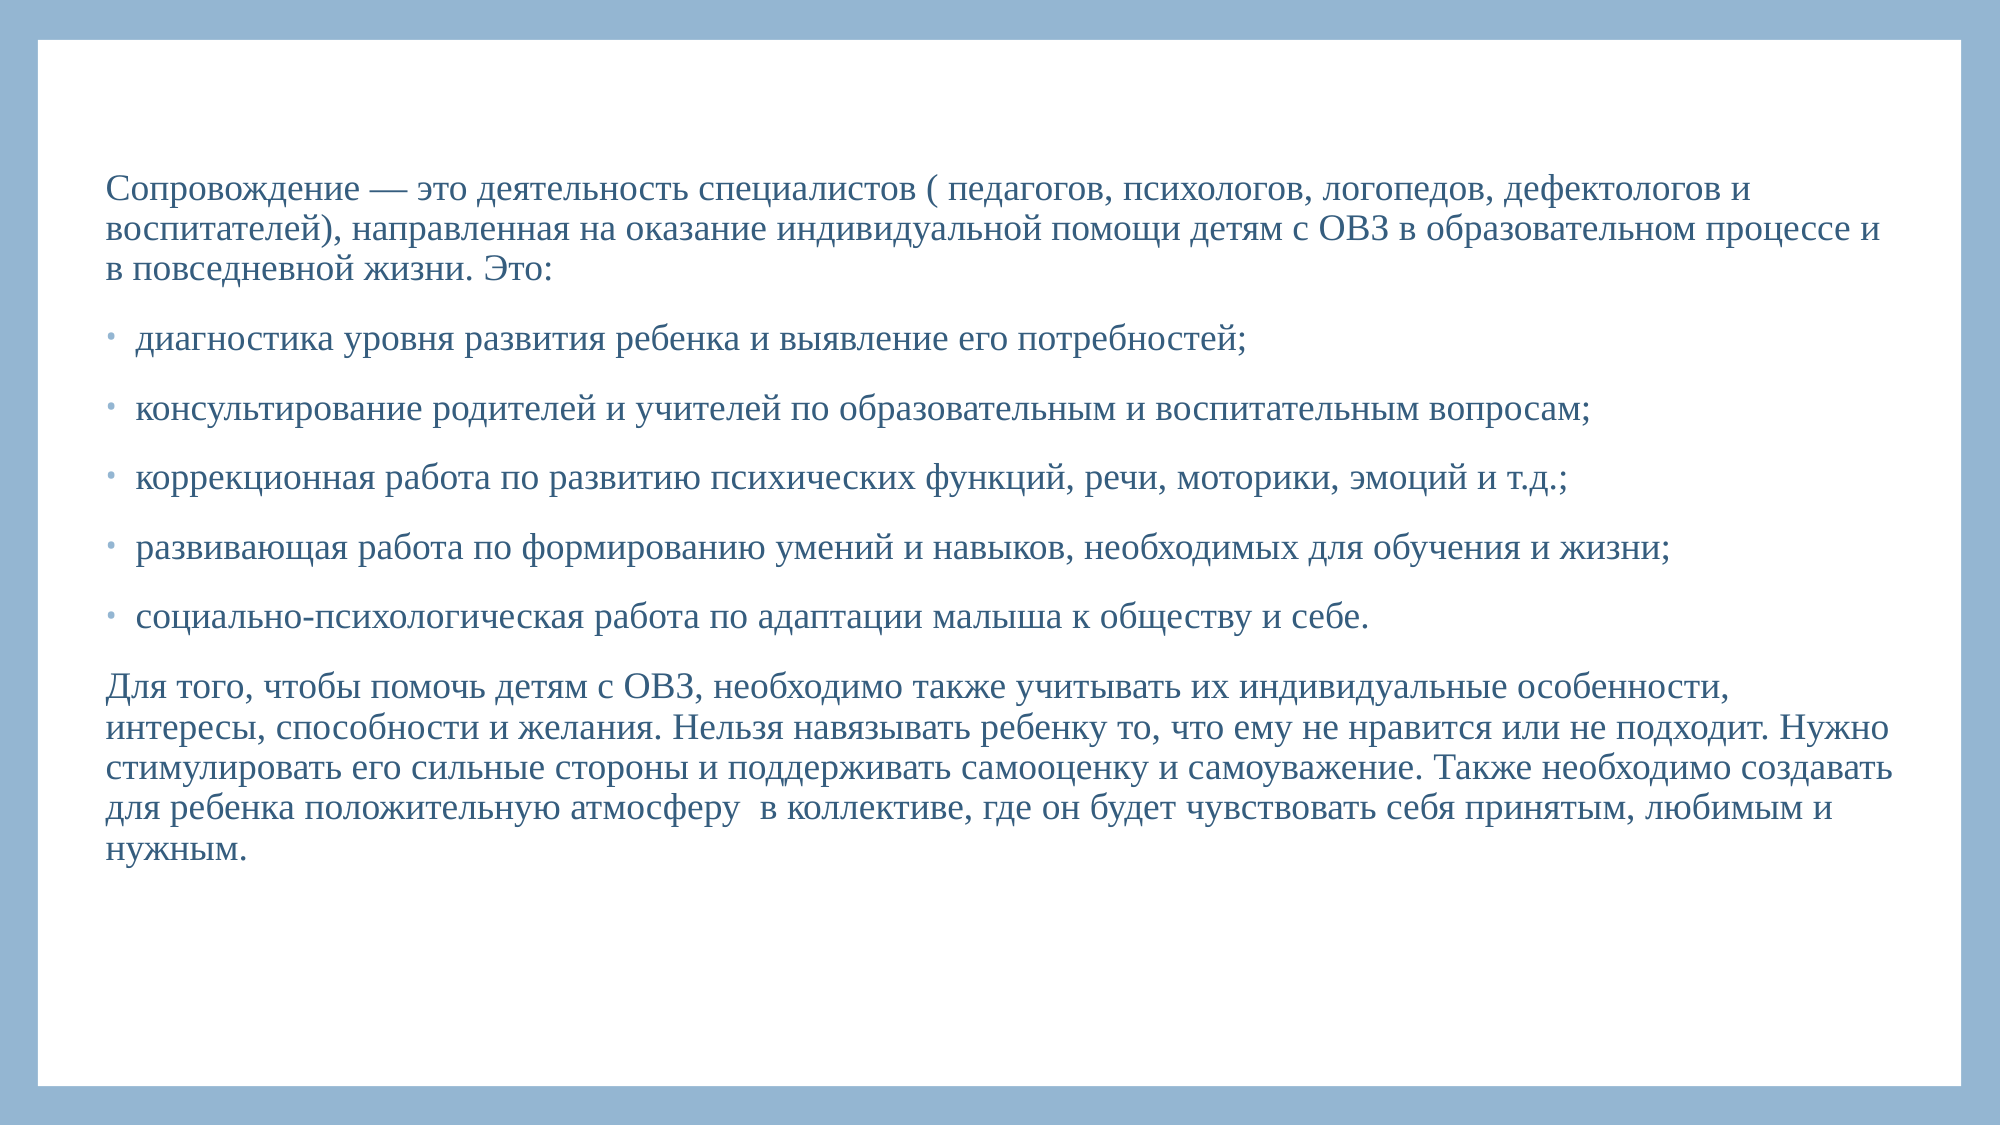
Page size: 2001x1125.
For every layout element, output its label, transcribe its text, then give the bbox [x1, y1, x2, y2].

list Сопровождение — это деятельность специалистов ( педагогов, психологов, логопедов, дефектологов и воспитателей), направленная на оказание индивидуальной помощи детям с ОВЗ в образовательном процессе и в повседневной жизни. Это: диагностика уровня развития ребенка и выявление его потребностей; консультирование родителей и учителей по образовательным и воспитательным вопросам; коррекционная работа по развитию психических функций, речи, моторики, эмоций и т.д.; развивающая работа по формированию умений и навыков, необходимых для обучения и жизни; социально-психологическая работа по адаптации малыша к обществу и себе. Для того, чтобы помочь детям с ОВЗ, необходимо также учитывать их индивидуальные особенности, интересы, способности и желания. Нельзя навязывать ребенку то, что ему не нравится или не подходит. Нужно стимулировать его сильные стороны и поддерживать самооценку и самоуважение. Также необходимо создавать для ребенка положительную атмосферу в коллективе, где он будет чувствовать себя принятым, любимым и нужным. [83, 85, 1911, 1042]
